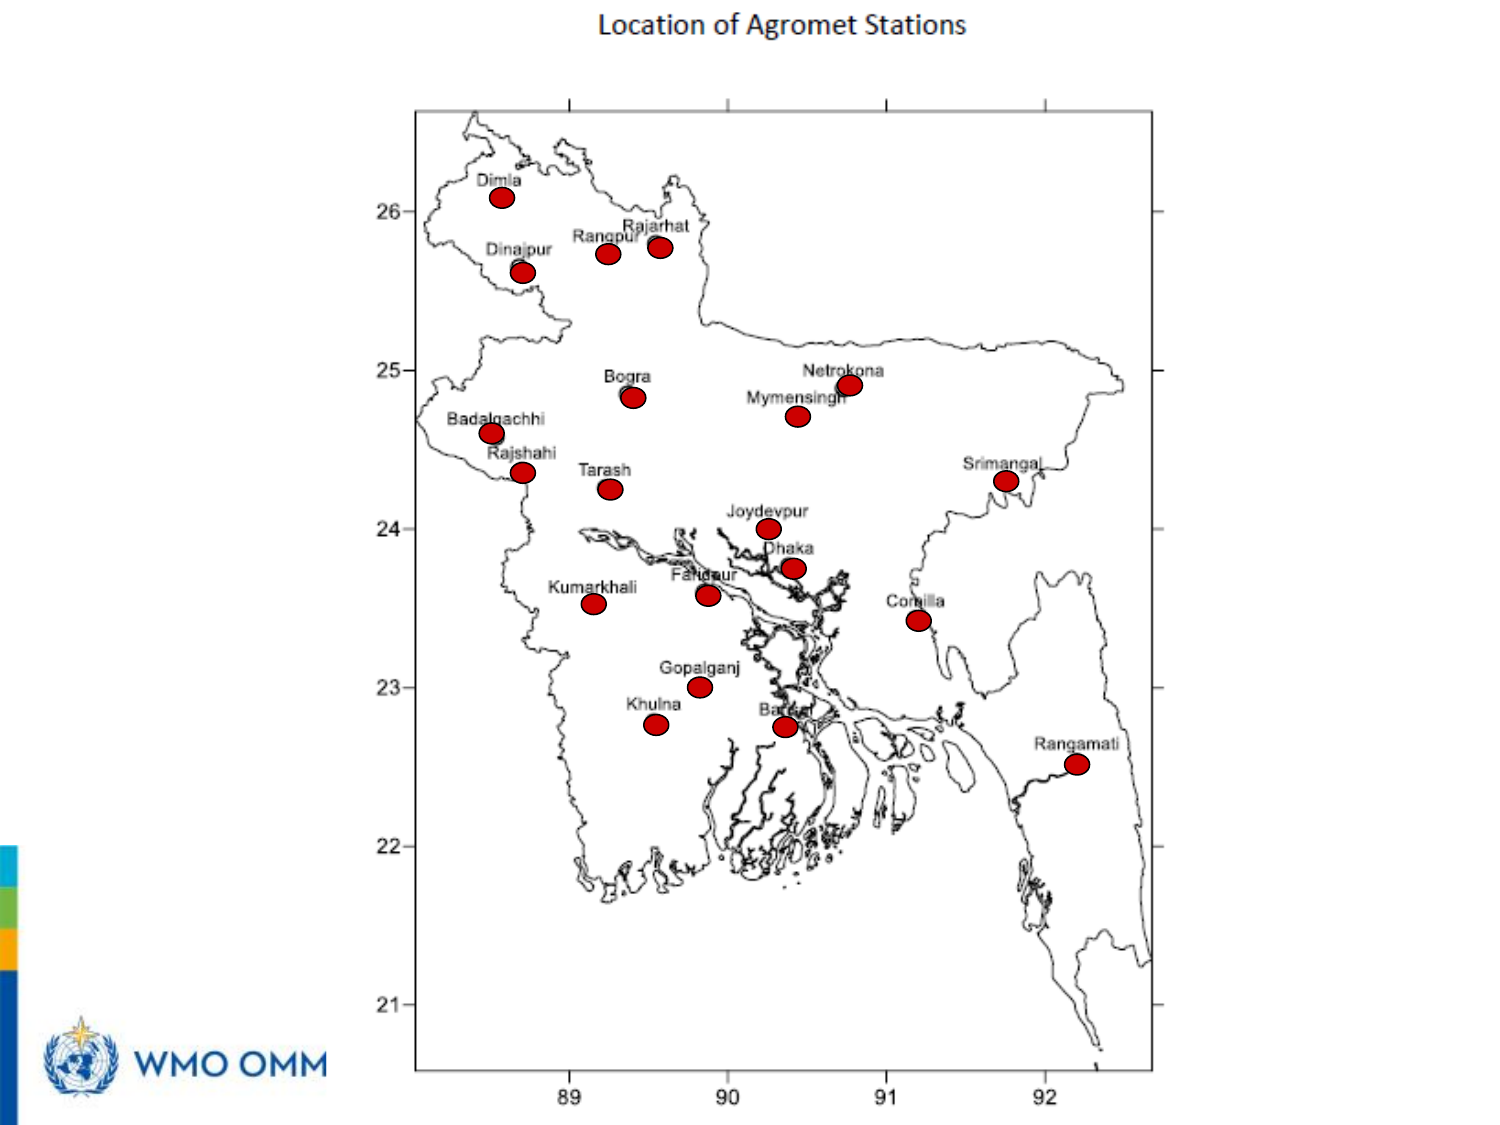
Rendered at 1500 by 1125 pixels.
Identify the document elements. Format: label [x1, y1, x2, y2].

picture [338, 11, 1234, 1125]
picture [0, 845, 327, 1125]
